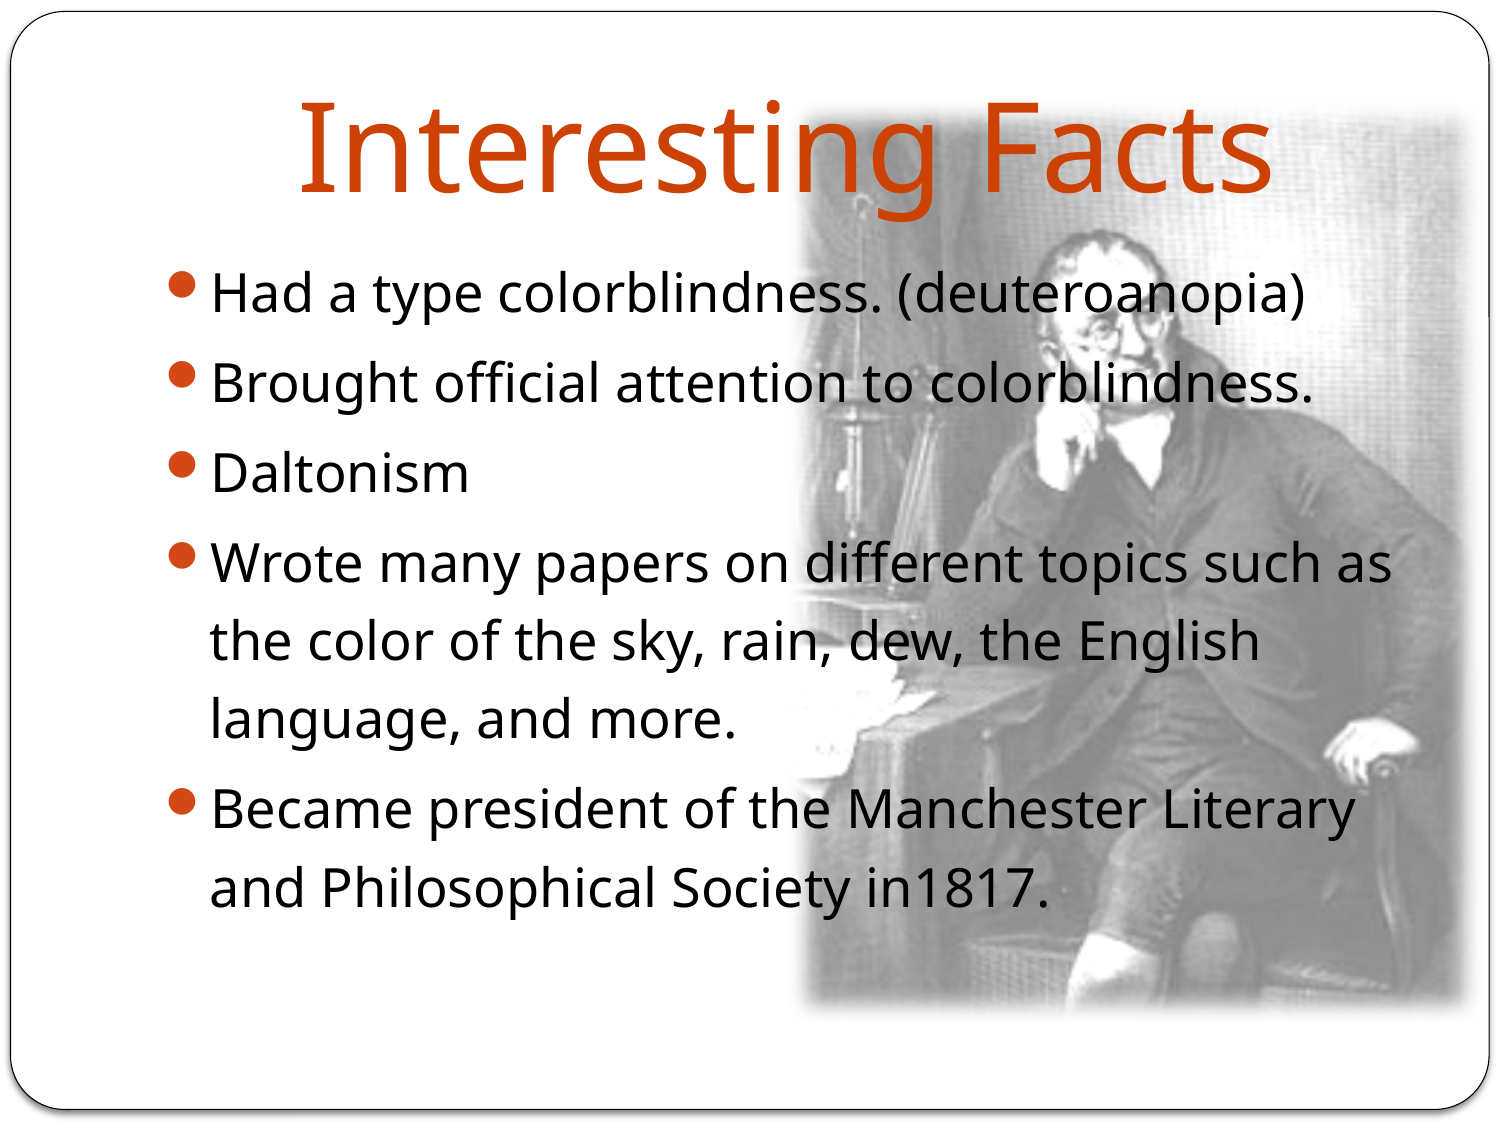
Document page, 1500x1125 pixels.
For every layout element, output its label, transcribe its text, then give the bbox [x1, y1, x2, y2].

list Had a type colorblindness. (deuteroanopia) Brought official attention to colorblindness. Daltonism Wrote many papers on different topics such as the color of the sky, rain, dew, the English language, and more. Became president of the Manchester Literary and Philosophical Society in1817. [150, 237, 781, 988]
title Interesting Facts [150, 45, 1425, 233]
picture [787, 99, 1484, 1026]
